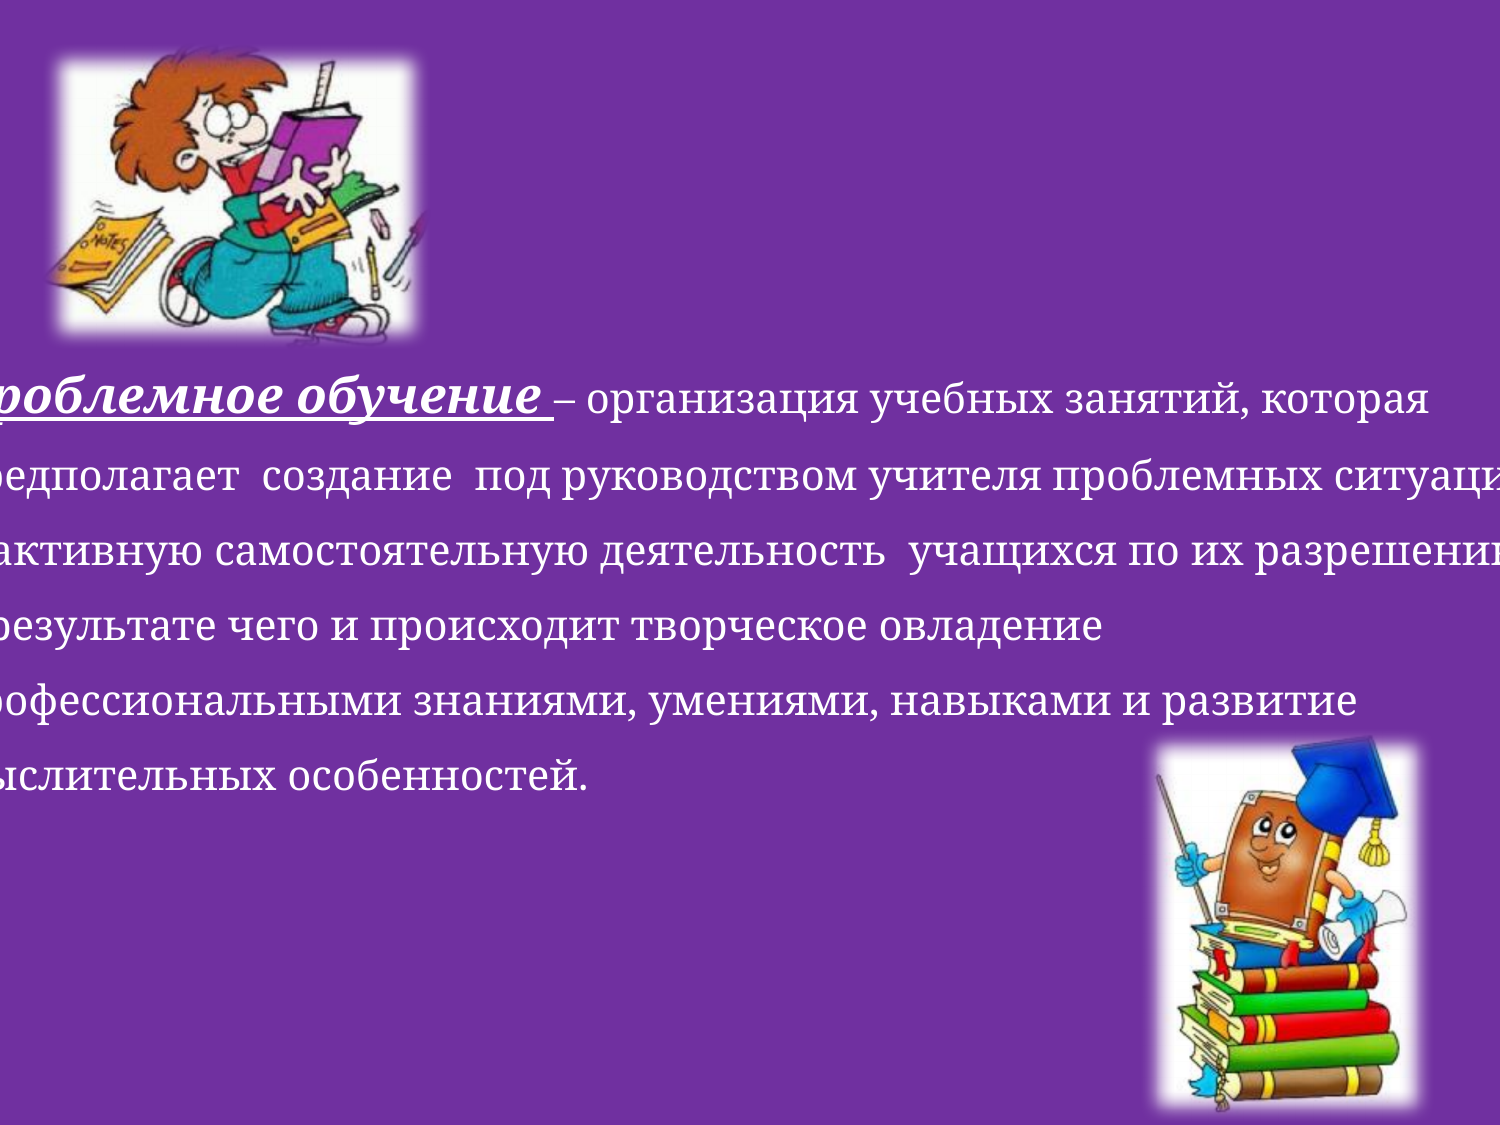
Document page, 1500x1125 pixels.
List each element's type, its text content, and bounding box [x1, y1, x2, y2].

picture [41, 42, 432, 351]
picture [1139, 727, 1436, 1125]
text_box Проблемное обучение – организация учебных занятий, которая предполагает создание под руководством учителя проблемных ситуаций и активную самостоятельную деятельность учащихся по их разрешению, в результате чего и происходит творческое овладение профессиональными знаниями, умениями, навыками и развитие мыслительных особенностей. [0, 326, 1500, 806]
